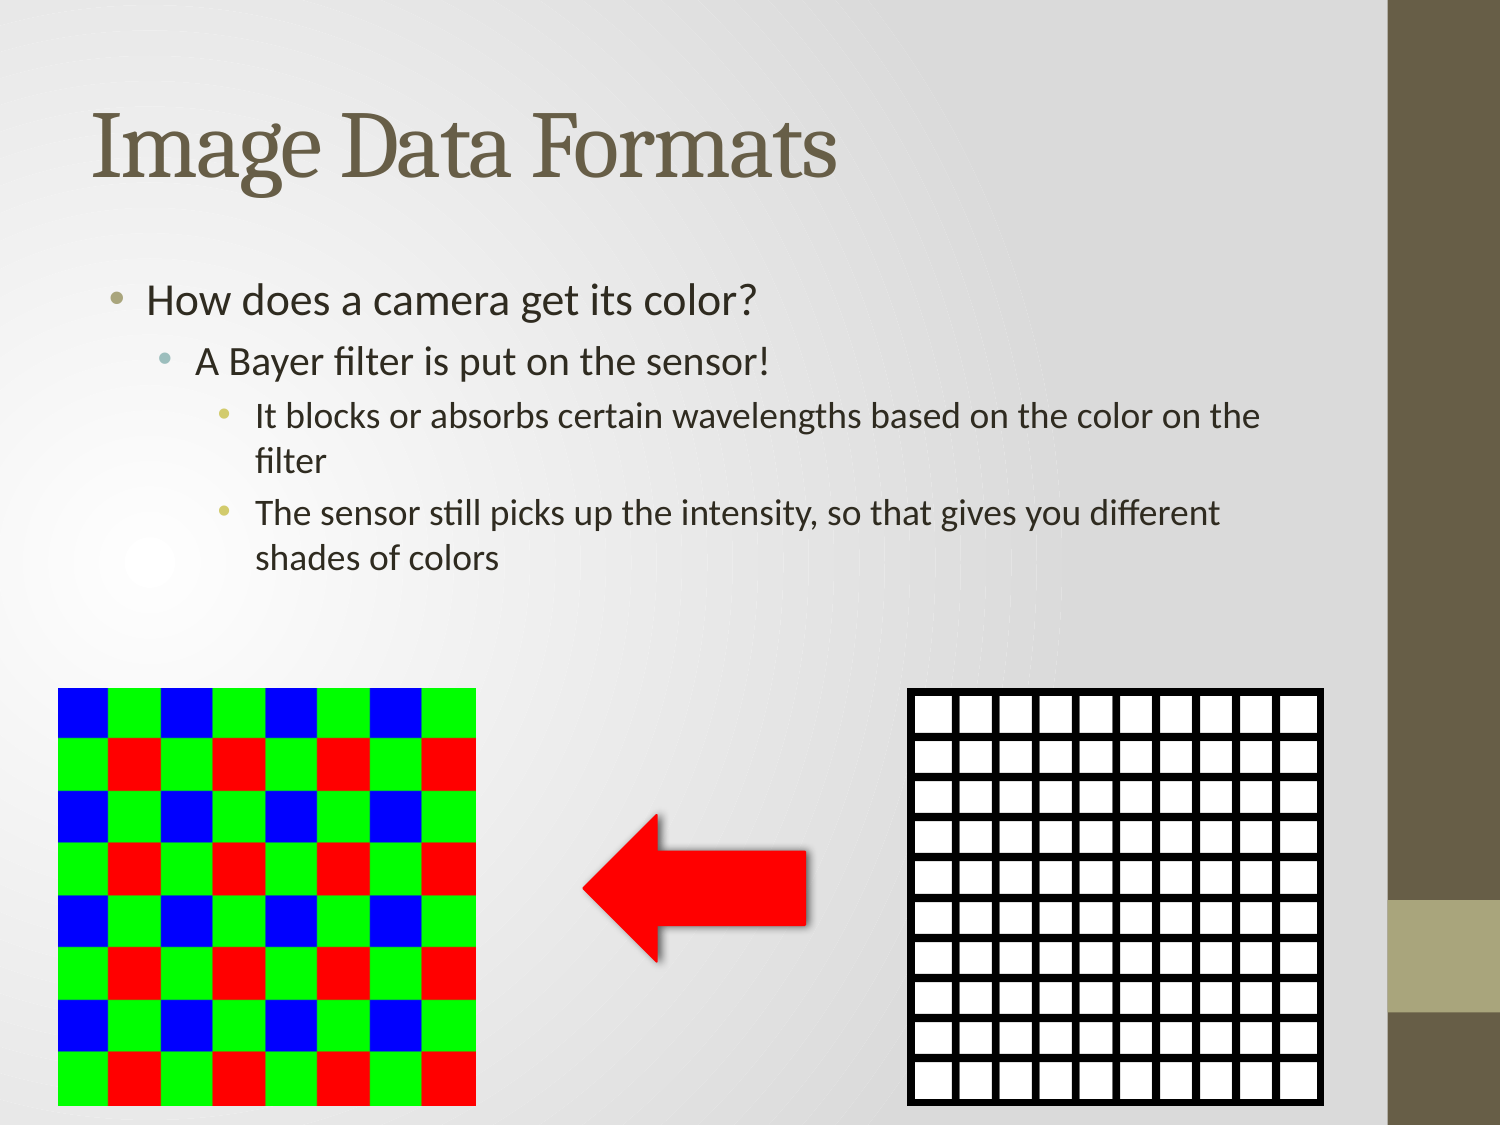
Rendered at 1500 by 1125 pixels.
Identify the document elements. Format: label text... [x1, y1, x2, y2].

picture [906, 688, 1325, 1106]
picture [58, 688, 477, 1106]
list How does a camera get its color? A Bayer filter is put on the sensor! It blocks or absorbs certain wavelengths based on the color on the filter The sensor still picks up the intensity, so that gives you different shades of colors [75, 262, 1325, 1050]
title Image Data Formats [75, 45, 1325, 233]
text_box [582, 814, 807, 963]
